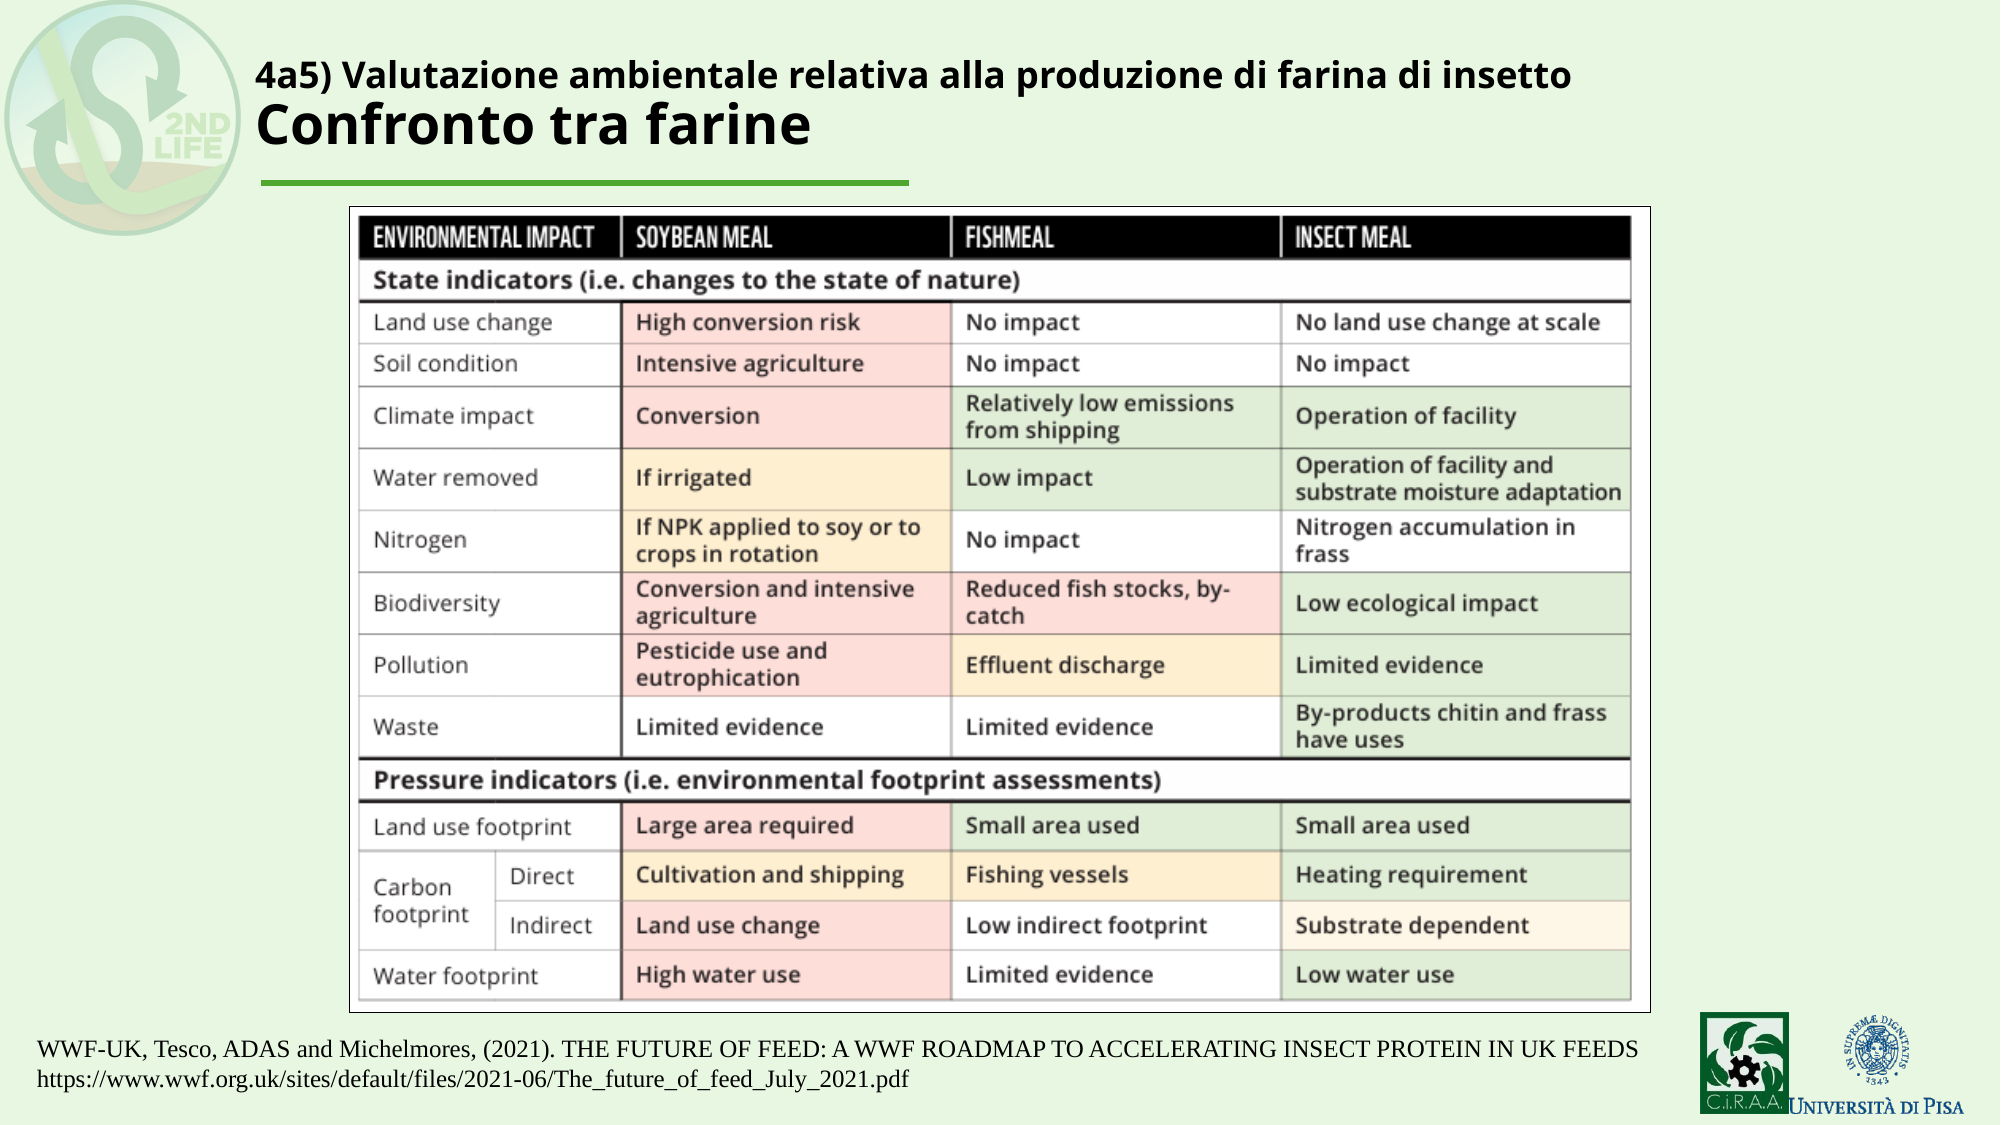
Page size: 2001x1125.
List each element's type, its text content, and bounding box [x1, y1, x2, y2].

title 4a5) Valutazione ambientale relativa alla produzione di farina di insetto Confronto tra farine [240, 38, 1627, 257]
picture [349, 205, 1651, 1013]
text_box WWF-UK, Tesco, ADAS and Michelmores, (2021). THE FUTURE OF FEED: A WWF ROADMAP TO ACCELERATING INSECT PROTEIN IN UK FEEDS https://www.wwf.org.uk/sites/default/files/2021-06/The_future_of_feed_July_2021.pdf [22, 1024, 1688, 1100]
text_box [1699, 1011, 1964, 1114]
picture [4, 0, 241, 237]
